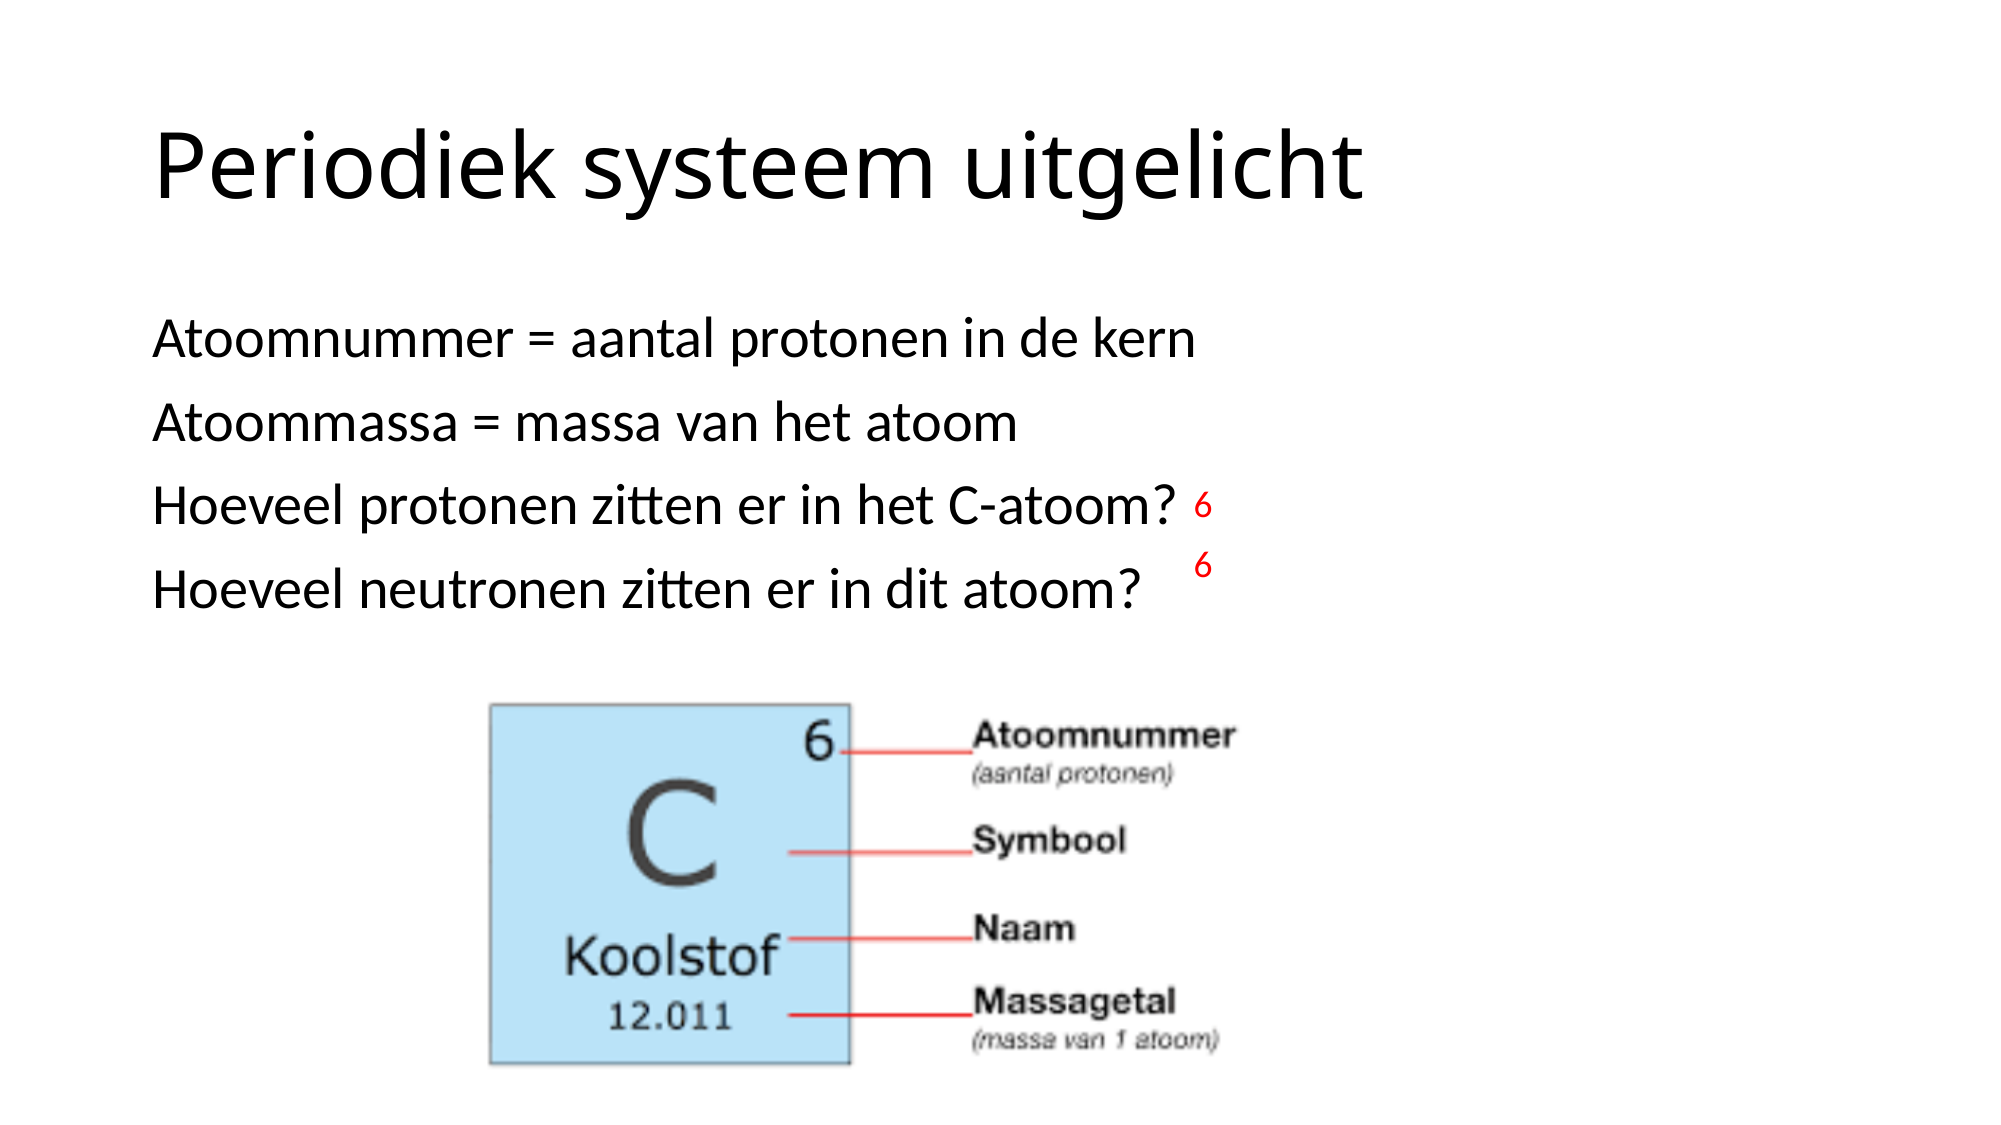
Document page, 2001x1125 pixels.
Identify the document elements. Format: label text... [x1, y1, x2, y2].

picture [467, 656, 1263, 1125]
text_box 6 [1178, 472, 1228, 532]
title Periodiek systeem uitgelicht [137, 59, 1863, 278]
list Atoomnummer = aantal protonen in de kern Atoommassa = massa van het atoom Hoeveel protonen zitten er in het C-atoom? Hoeveel neutronen zitten er in dit atoom? [137, 299, 1863, 1014]
text_box 6 [1178, 532, 1228, 593]
